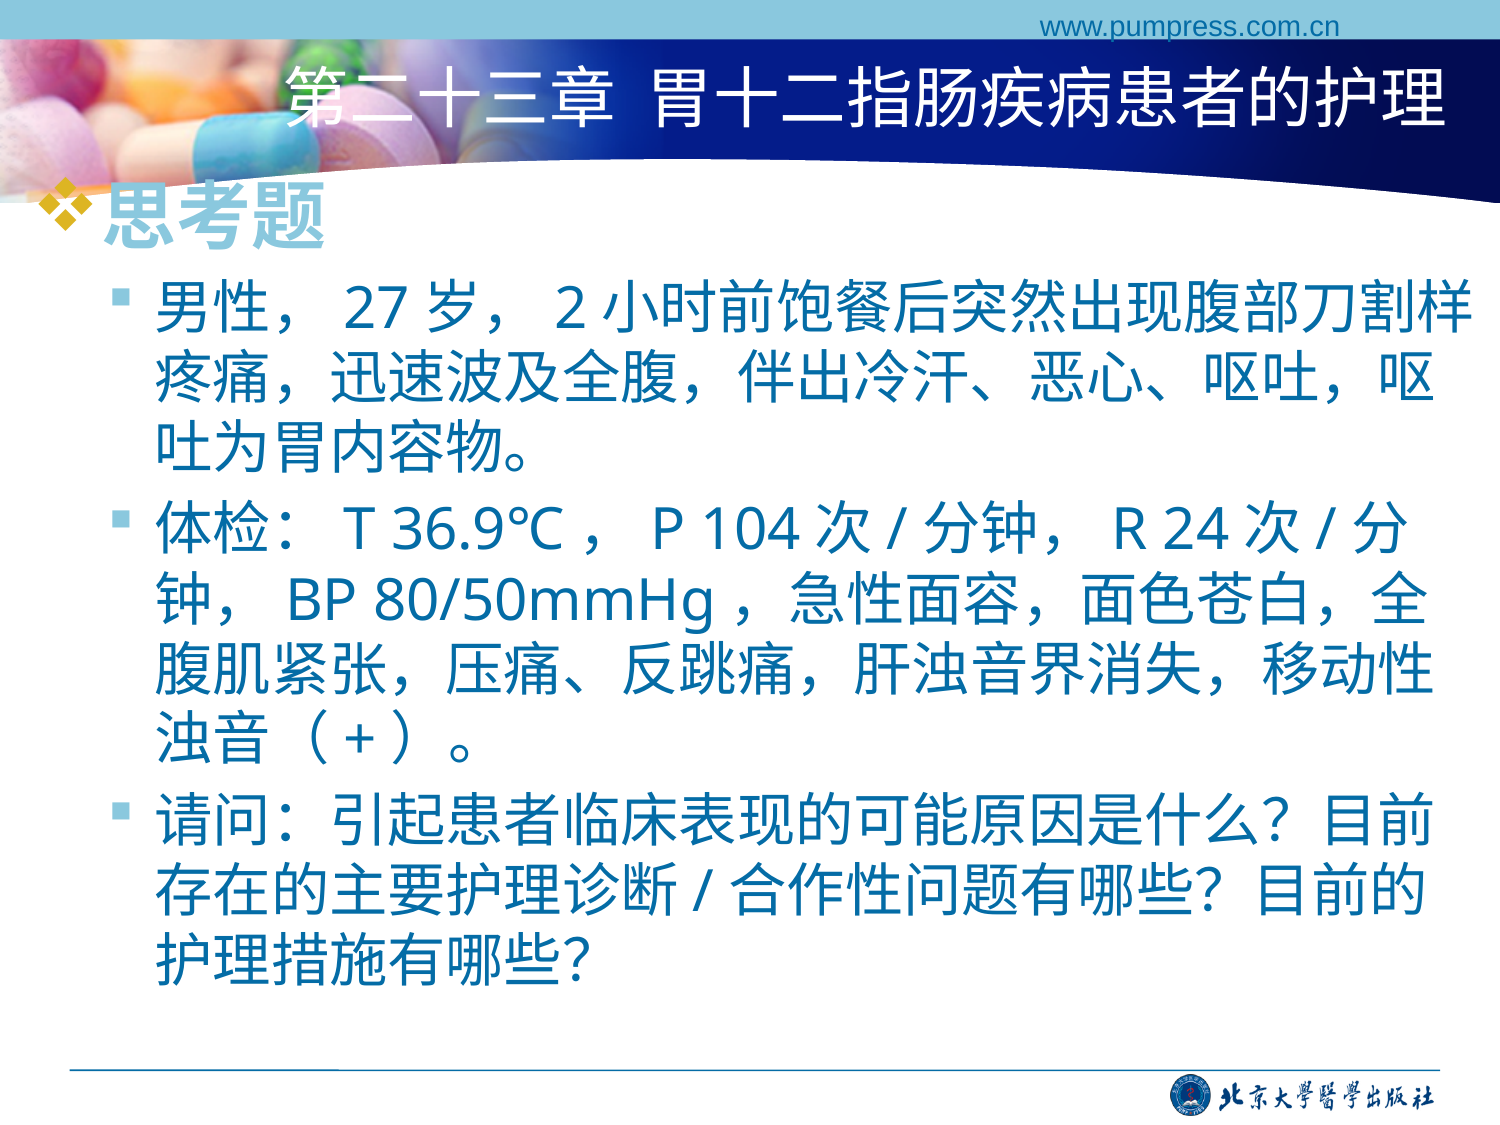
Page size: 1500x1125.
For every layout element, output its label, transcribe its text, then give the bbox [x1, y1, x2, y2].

list 思考题 男性，27岁，2小时前饱餐后突然出现腹部刀割样疼痛，迅速波及全腹，伴出冷汗、恶心、呕吐，呕吐为胃内容物。 体检：T 36.9℃，P 104次/分钟，R 24次/分钟，BP 80/50mmHg，急性面容，面色苍白，全腹肌紧张，压痛、反跳痛，肝浊音界消失，移动性浊音（+）。 请问：引起患者临床表现的可能原因是什么？目前存在的主要护理诊断/合作性问题有哪些？目前的护理措施有哪些？ [17, 160, 1500, 962]
picture [1170, 1074, 1436, 1118]
slide_number www.pumpress.com.cn [1025, 0, 1463, 38]
picture [0, 40, 1500, 203]
title 第二十三章 胃十二指肠疾病患者的护理 [137, 49, 1463, 143]
